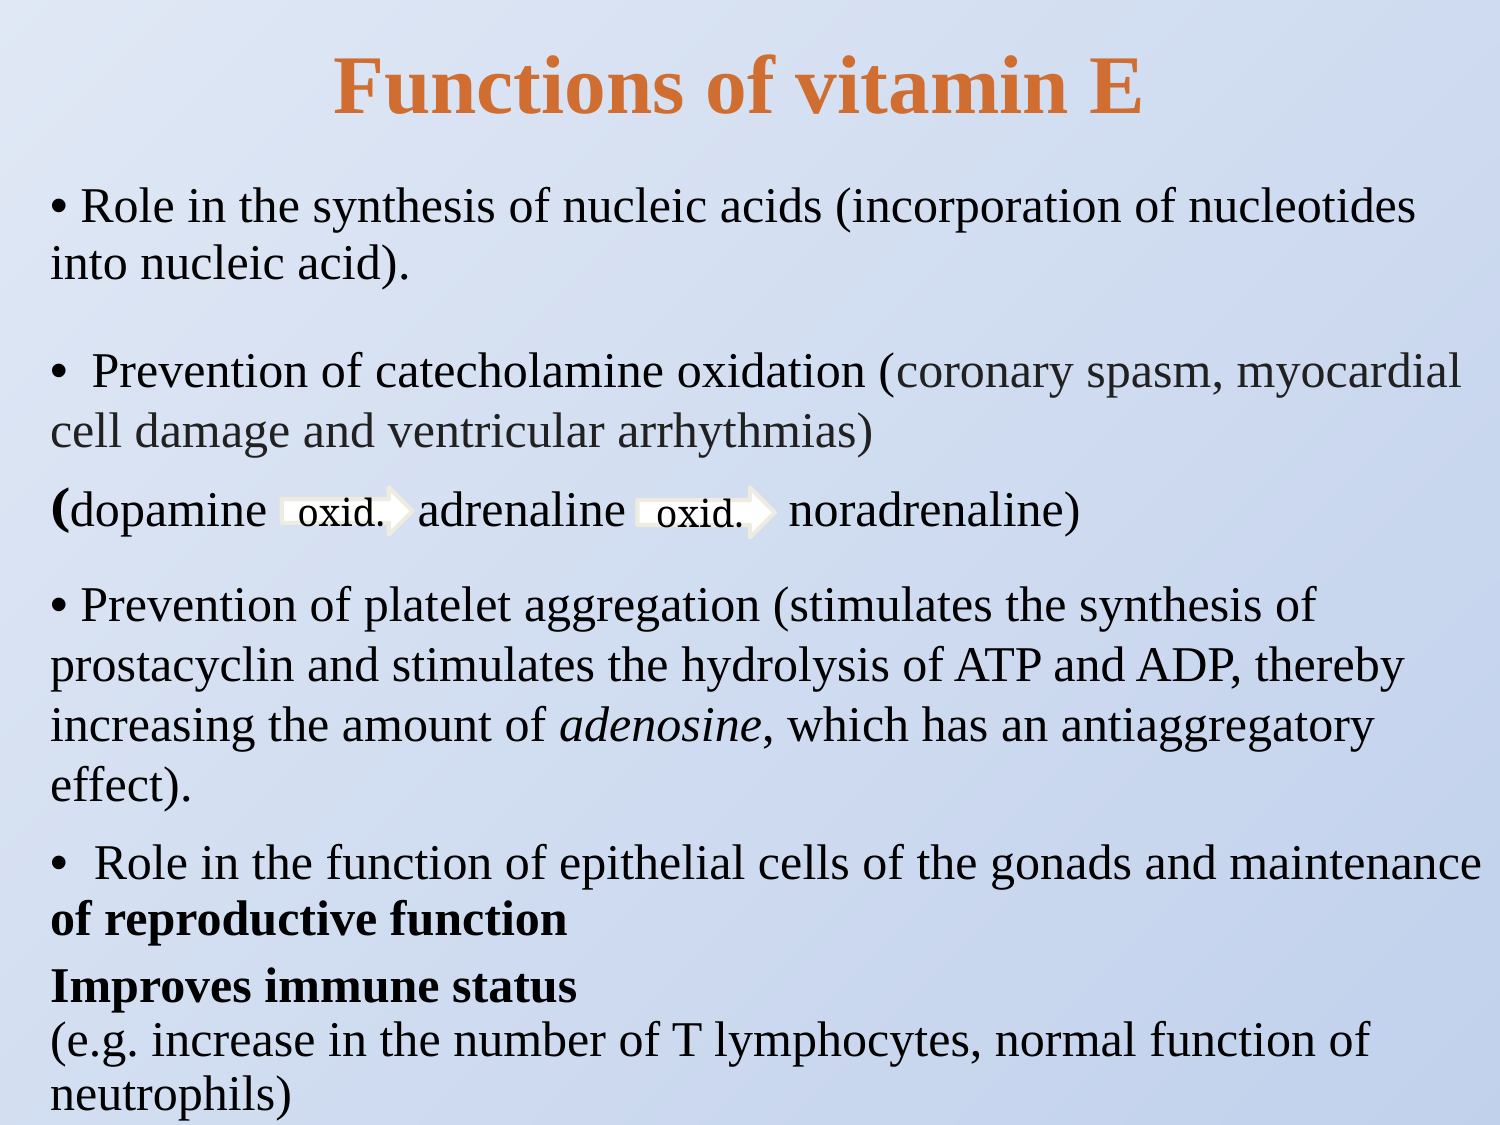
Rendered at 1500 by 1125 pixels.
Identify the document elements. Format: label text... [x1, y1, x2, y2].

text_box оxid. [279, 485, 415, 537]
text_box • Prevention of platelet aggregation (stimulates the synthesis of prostacyclin and stimulates the hydrolysis of ATP and ADP, thereby increasing the amount of adenosine, which has an antiaggregatory effect). [49, 571, 1488, 812]
text_box Functions of vitamin E [229, 24, 1147, 131]
text_box • Role in the function of epithelial cells of the gonads and maintenance of reproductive function Improves immune status (e.g. increase in the number of T lymphocytes, normal function of neutrophils) [50, 837, 1500, 1121]
text_box • Role in the synthesis of nucleic acids (incorporation of nucleotides into nucleic acid). [50, 174, 1487, 291]
text_box • Prevention of catecholamine oxidation (coronary spasm, myocardial cell damage and ventricular arrhythmias) (dopamine adrenaline noradrenaline) [49, 337, 1488, 571]
text_box оxid. [635, 485, 778, 540]
